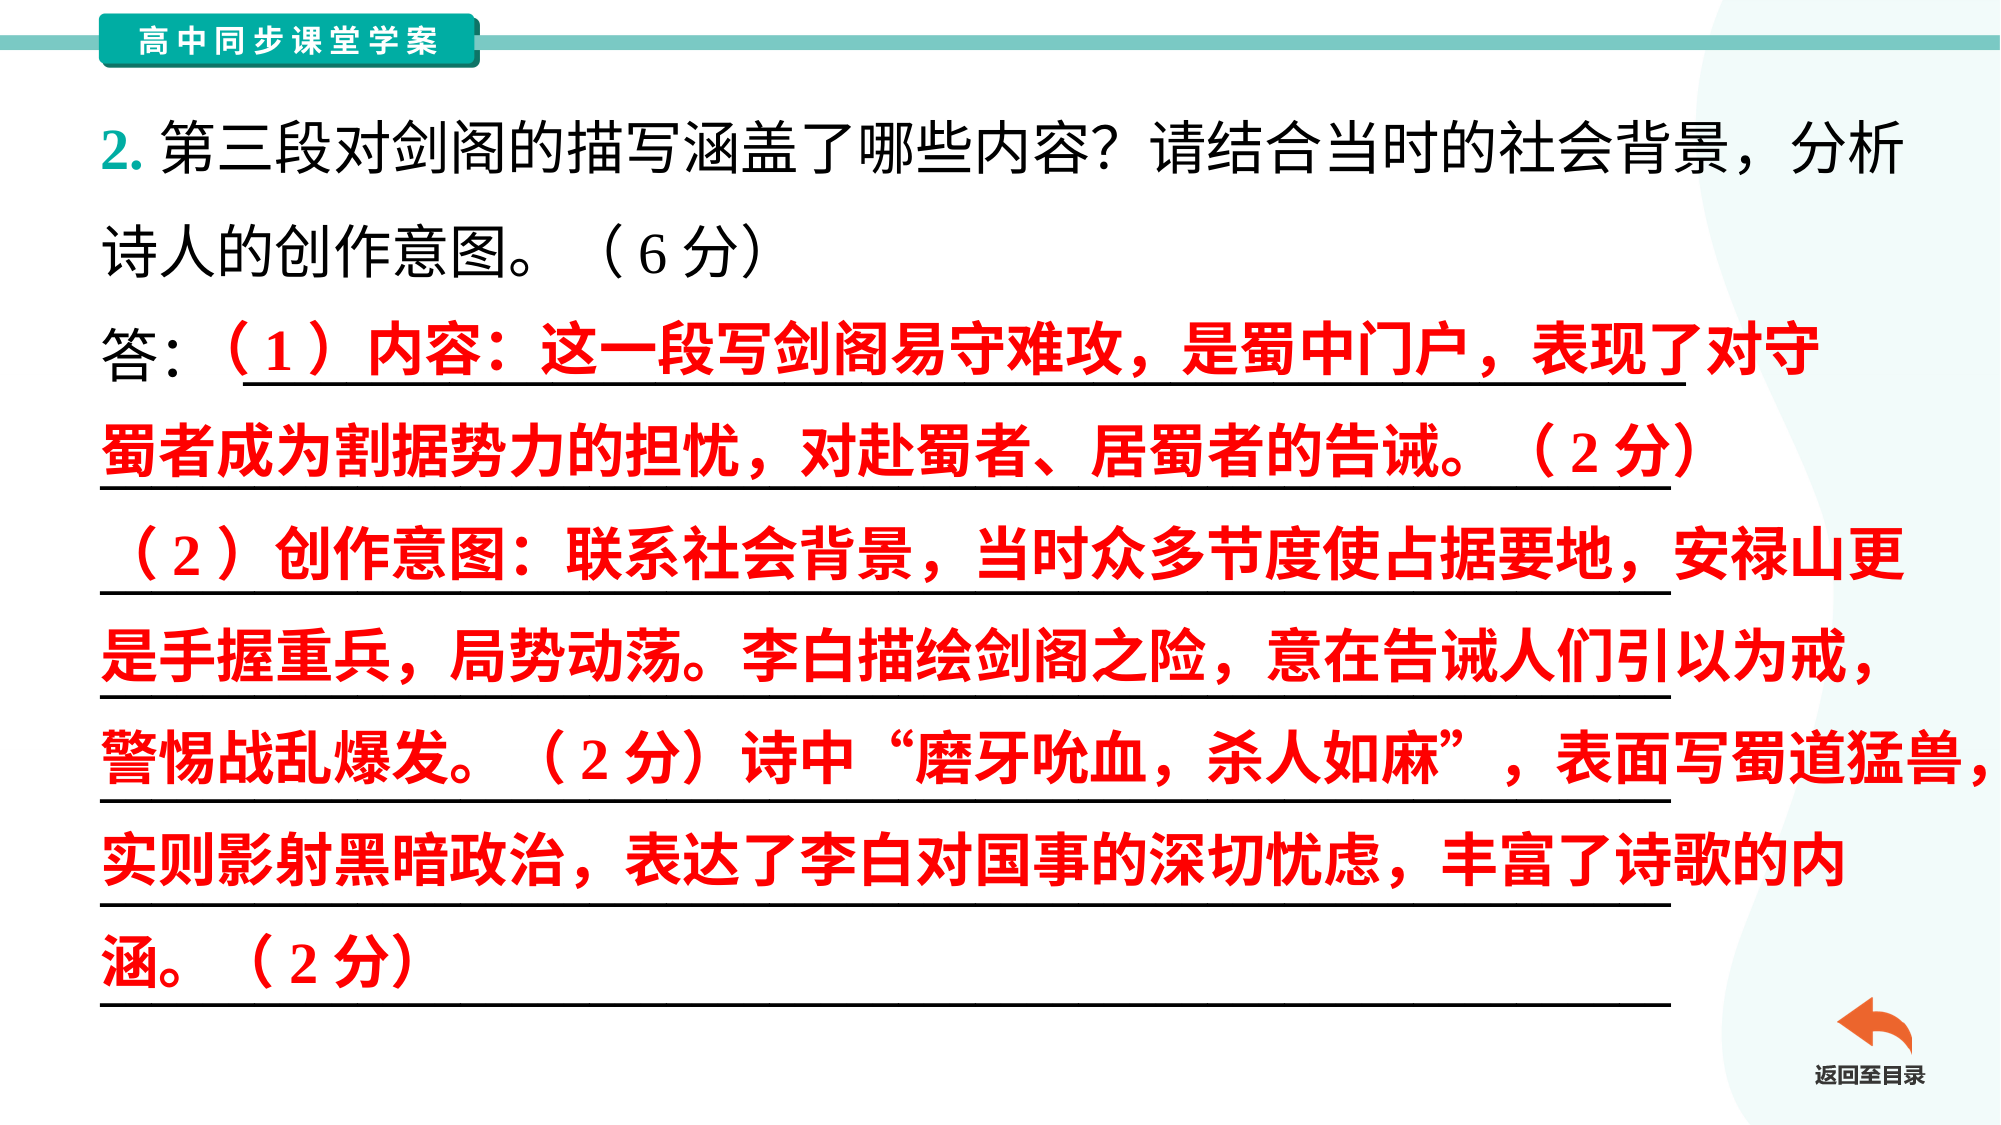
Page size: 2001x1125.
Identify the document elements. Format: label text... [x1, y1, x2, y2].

text_box 2.第三段对剑阁的描写涵盖了哪些内容？请结合当时的社会背景，分析 诗人的创作意图。（6分） 答： ________________________________________________________ _____________________________________________________________ _____________________________________________________________ _____________________________________________________________ _____________________________________________________________ _____________________________________________________________ _____________________________________________________________ [100, 984, 1899, 995]
text_box 2.第三段对剑阁的描写涵盖了哪些内容？请结合当时的社会背景，分析 诗人的创作意图。（6分） 答： ________________________________________________________ _____________________________________________________________ _____________________________________________________________ _____________________________________________________________ _____________________________________________________________ _____________________________________________________________ _____________________________________________________________ [100, 76, 1899, 280]
picture [0, 0, 2000, 1125]
text_box （1）内容：这一段写剑阁易守难攻，是蜀中门户，表现了对守 蜀者成为割据势力的担忧，对赴蜀者、居蜀者的告诫。（2分） （2）创作意图：联系社会背景，当时众多节度使占据要地，安禄山更 是手握重兵，局势动荡。李白描绘剑阁之险，意在告诫人们引以为戒， 警惕战乱爆发。（2分）诗中“磨牙吮血，杀人如麻”，表面写蜀道猛兽， 实则影射黑暗政治，表达了李白对国事的深切忧虑，丰富了诗歌的内 涵。（2分） [100, 280, 1899, 984]
